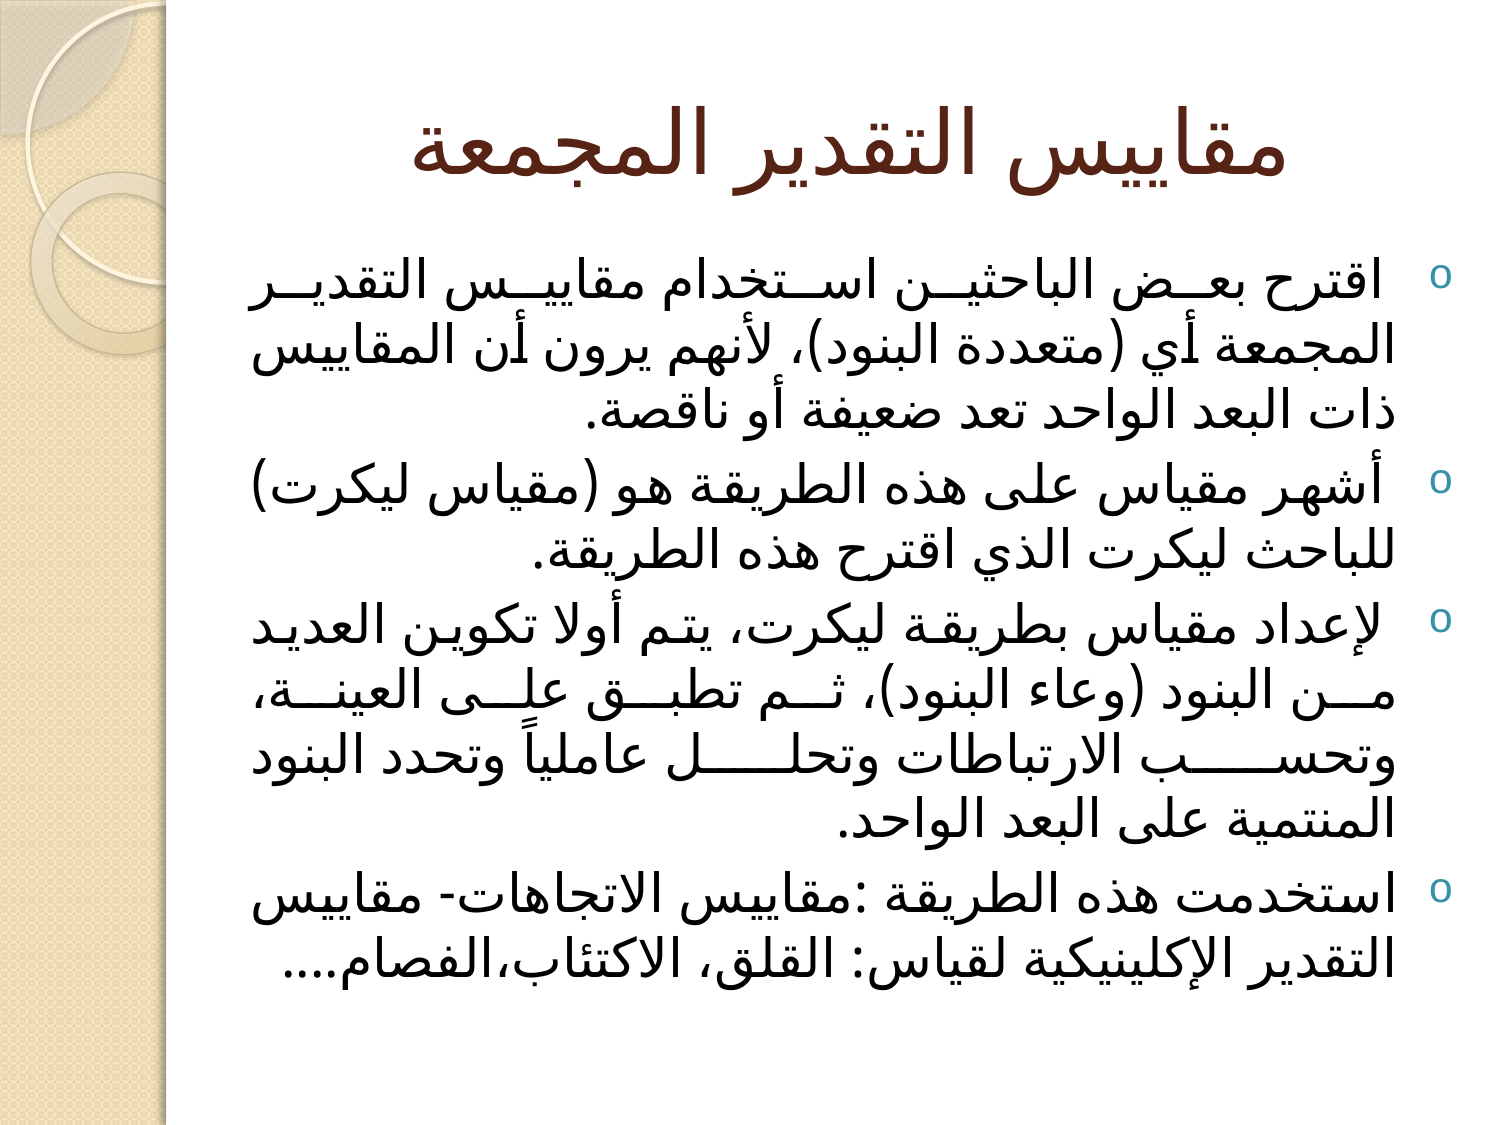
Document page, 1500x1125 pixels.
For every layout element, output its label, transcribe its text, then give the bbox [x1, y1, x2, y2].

title مقاييس التقدير المجمعة [235, 45, 1466, 233]
list اقترح بعض الباحثين استخدام مقاييس التقدير المجمعة أي (متعددة البنود)، لأنهم يرون أن المقاييس ذات البعد الواحد تعد ضعيفة أو ناقصة. أشهر مقياس على هذه الطريقة هو (مقياس ليكرت) للباحث ليكرت الذي اقترح هذه الطريقة. لإعداد مقياس بطريقة ليكرت، يتم أولا تكوين العديد من البنود (وعاء البنود)، ثم تطبق على العينة، وتحسب الارتباطات وتحلل عاملياً وتحدد البنود المنتمية على البعد الواحد. استخدمت هذه الطريقة :مقاييس الاتجاهات- مقاييس التقدير الإكلينيكية لقياس: القلق، الاكتئاب،الفصام.... [235, 237, 1466, 1025]
